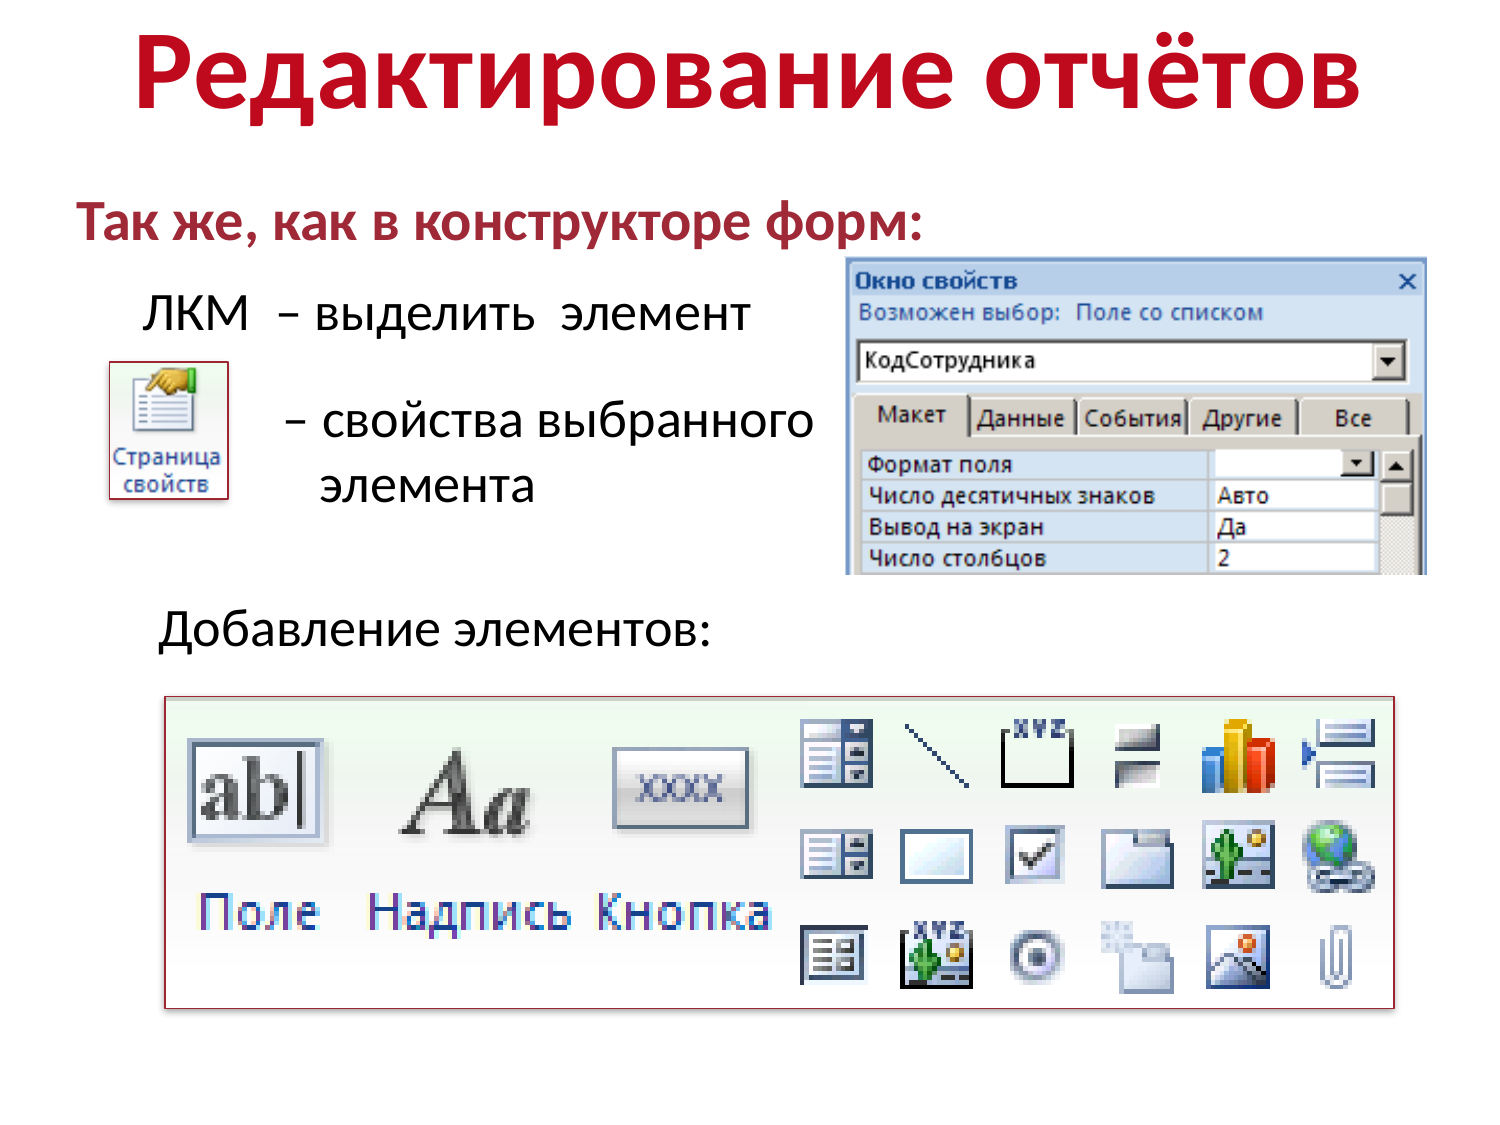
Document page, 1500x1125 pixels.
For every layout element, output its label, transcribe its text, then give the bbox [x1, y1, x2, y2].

text_box Добавление элементов: [143, 585, 729, 666]
title Редактирование отчётов [0, 0, 1500, 127]
text_box – свойства выбранного элемента [268, 376, 839, 521]
picture [110, 362, 228, 499]
picture [165, 697, 1394, 1008]
text_box ЛКМ – выделить элемент [127, 268, 768, 349]
picture [844, 256, 1427, 575]
text_box Так же, как в конструкторе форм: [62, 174, 940, 260]
